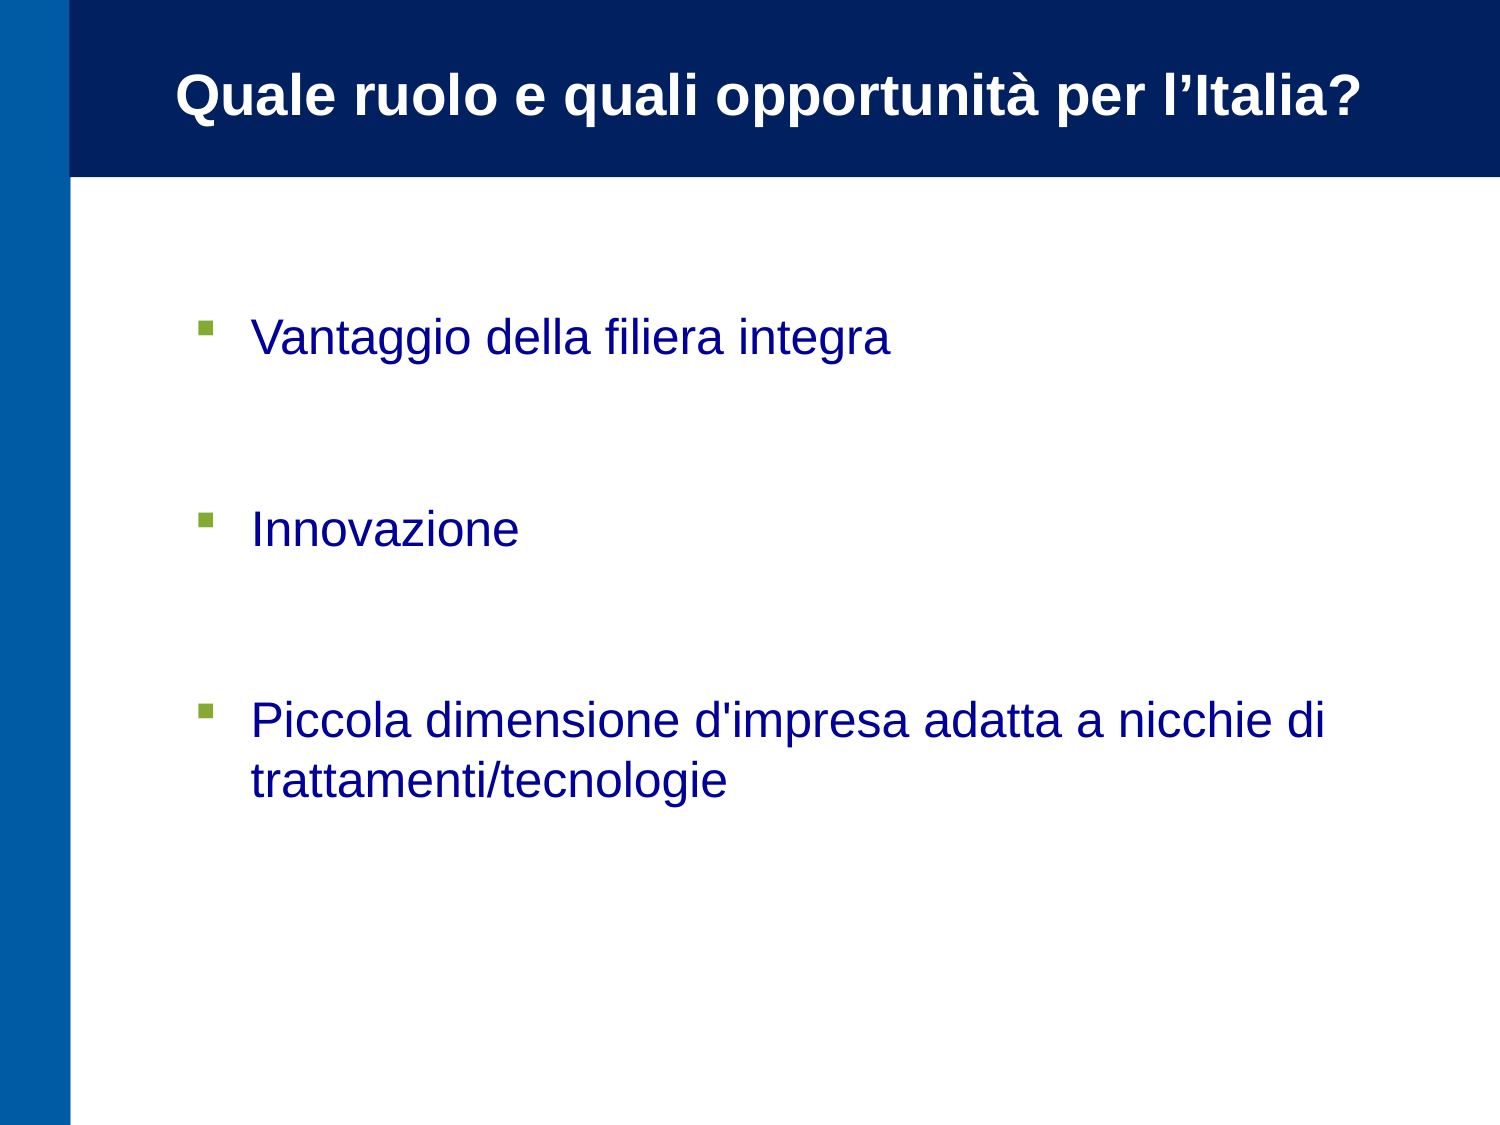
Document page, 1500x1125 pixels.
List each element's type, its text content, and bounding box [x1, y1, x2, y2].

text_box Vantaggio della filiera integra [179, 297, 1398, 373]
text_box Quale ruolo e quali opportunità per l’Italia? [160, 49, 1500, 135]
text_box Piccola dimensione d'impresa adatta a nicchie di trattamenti/tecnologie [179, 680, 1398, 815]
text_box Innovazione [179, 488, 1438, 564]
text_box [69, 0, 1500, 178]
picture [0, 0, 1500, 1125]
